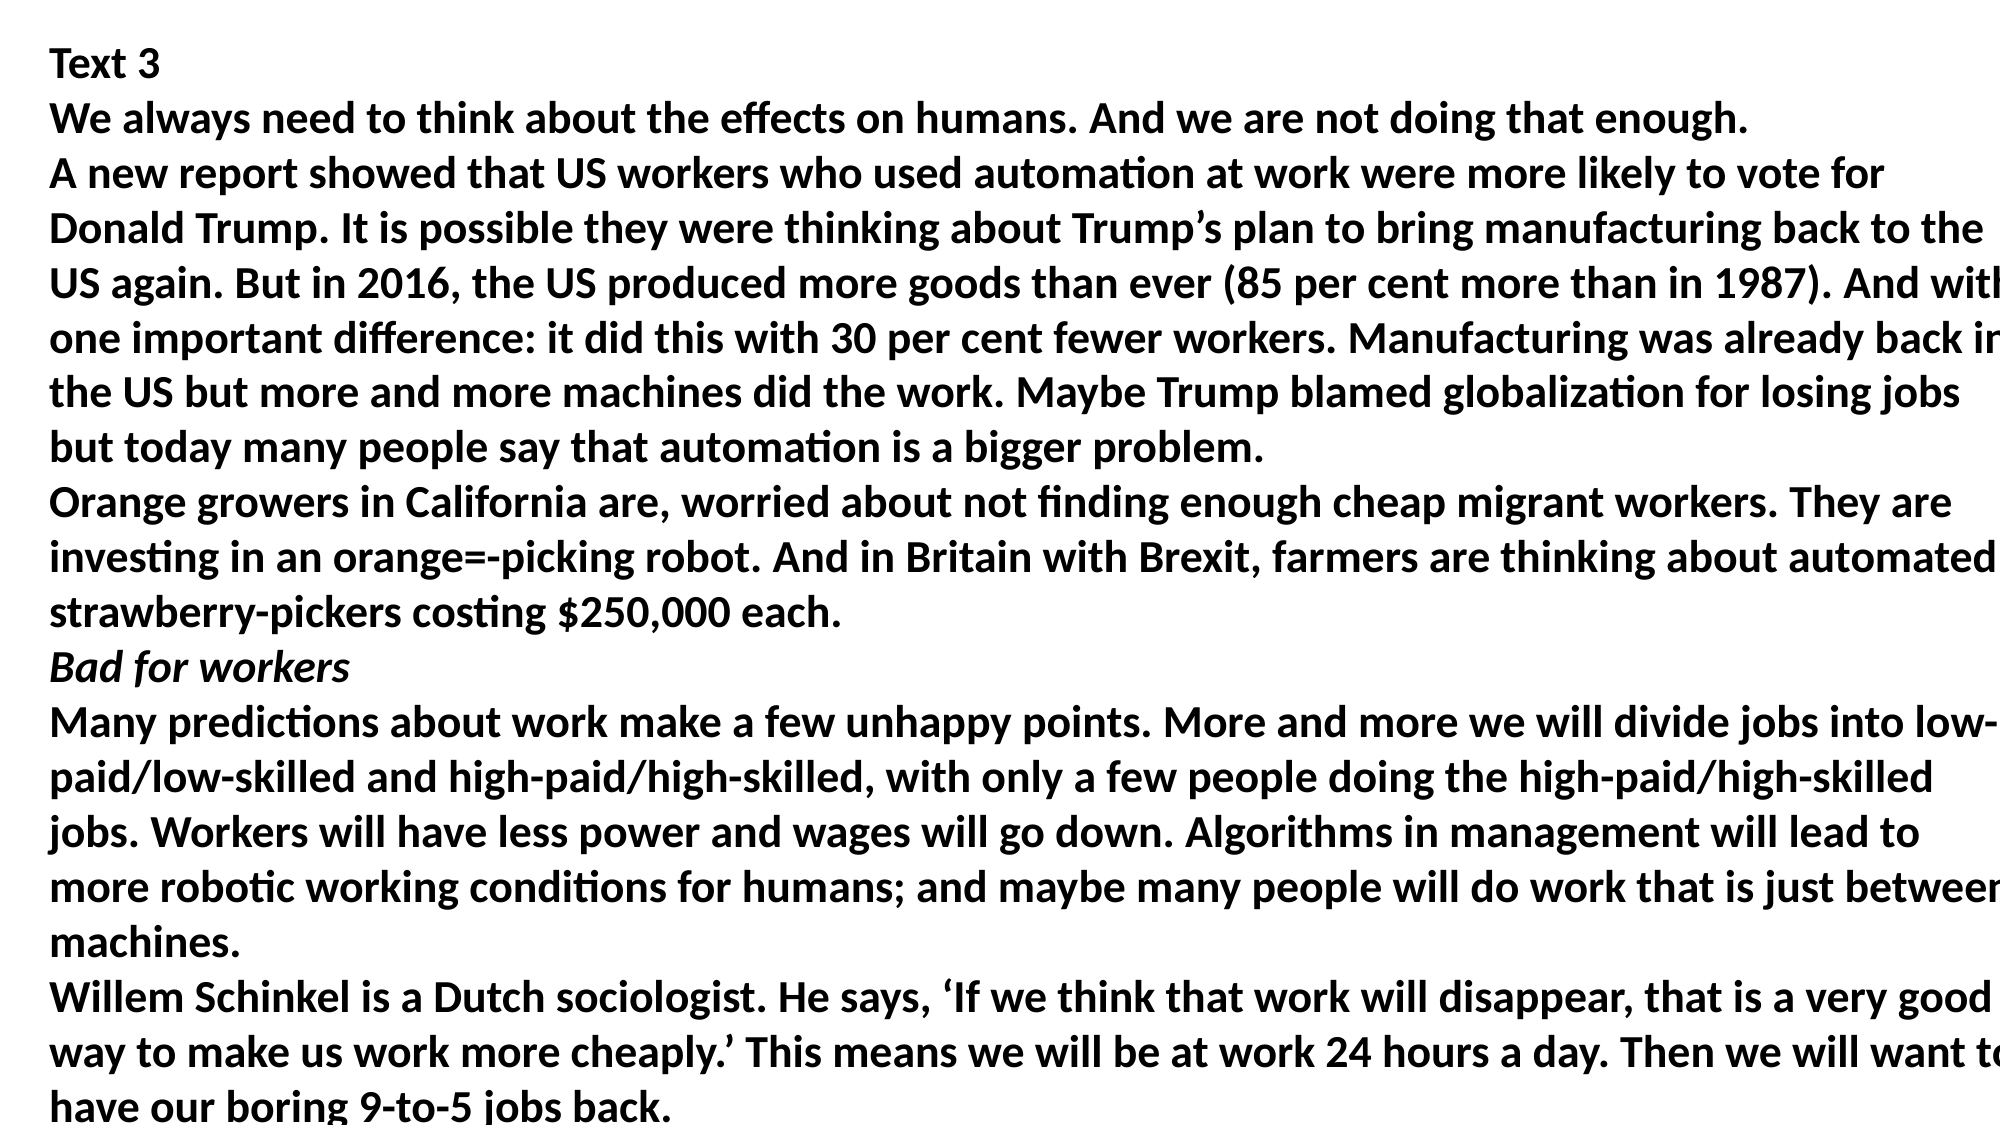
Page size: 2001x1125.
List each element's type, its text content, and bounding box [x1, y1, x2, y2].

text_box Text 3 We always need to think about the effects on humans. And we are not doing that enough. A new report showed that US workers who used automation at work were more likely to vote for Donald Trump. It is possible they were thinking about Trump’s plan to bring manufacturing back to the US again. But in 2016, the US produced more goods than ever (85 per cent more than in 1987). And with one important difference: it did this with 30 per cent fewer workers. Manufacturing was already back in the US but more and more machines did the work. Maybe Trump blamed globalization for losing jobs but today many people say that automation is a bigger problem. Orange growers in California are, worried about not finding enough cheap migrant workers. They are investing in an orange=-picking robot. And in Britain with Brexit, farmers are thinking about automated strawberry-pickers costing $250,000 each. Bad for workers Many predictions about work make a few unhappy points. More and more we will divide jobs into low-paid/low-skilled and high-paid/high-skilled, with only a few people doing the high-paid/high-skilled jobs. Workers will have less power and wages will go down. Algorithms in management will lead to more robotic working conditions for humans; and maybe many people will do work that is just between machines. Willem Schinkel is a Dutch sociologist. He says, ‘If we think that work will disappear, that is a very good way to make us work more cheaply.’ This means we will be at work 24 hours a day. Then we will want to have our boring 9-to-5 jobs back. [34, 24, 2000, 1125]
